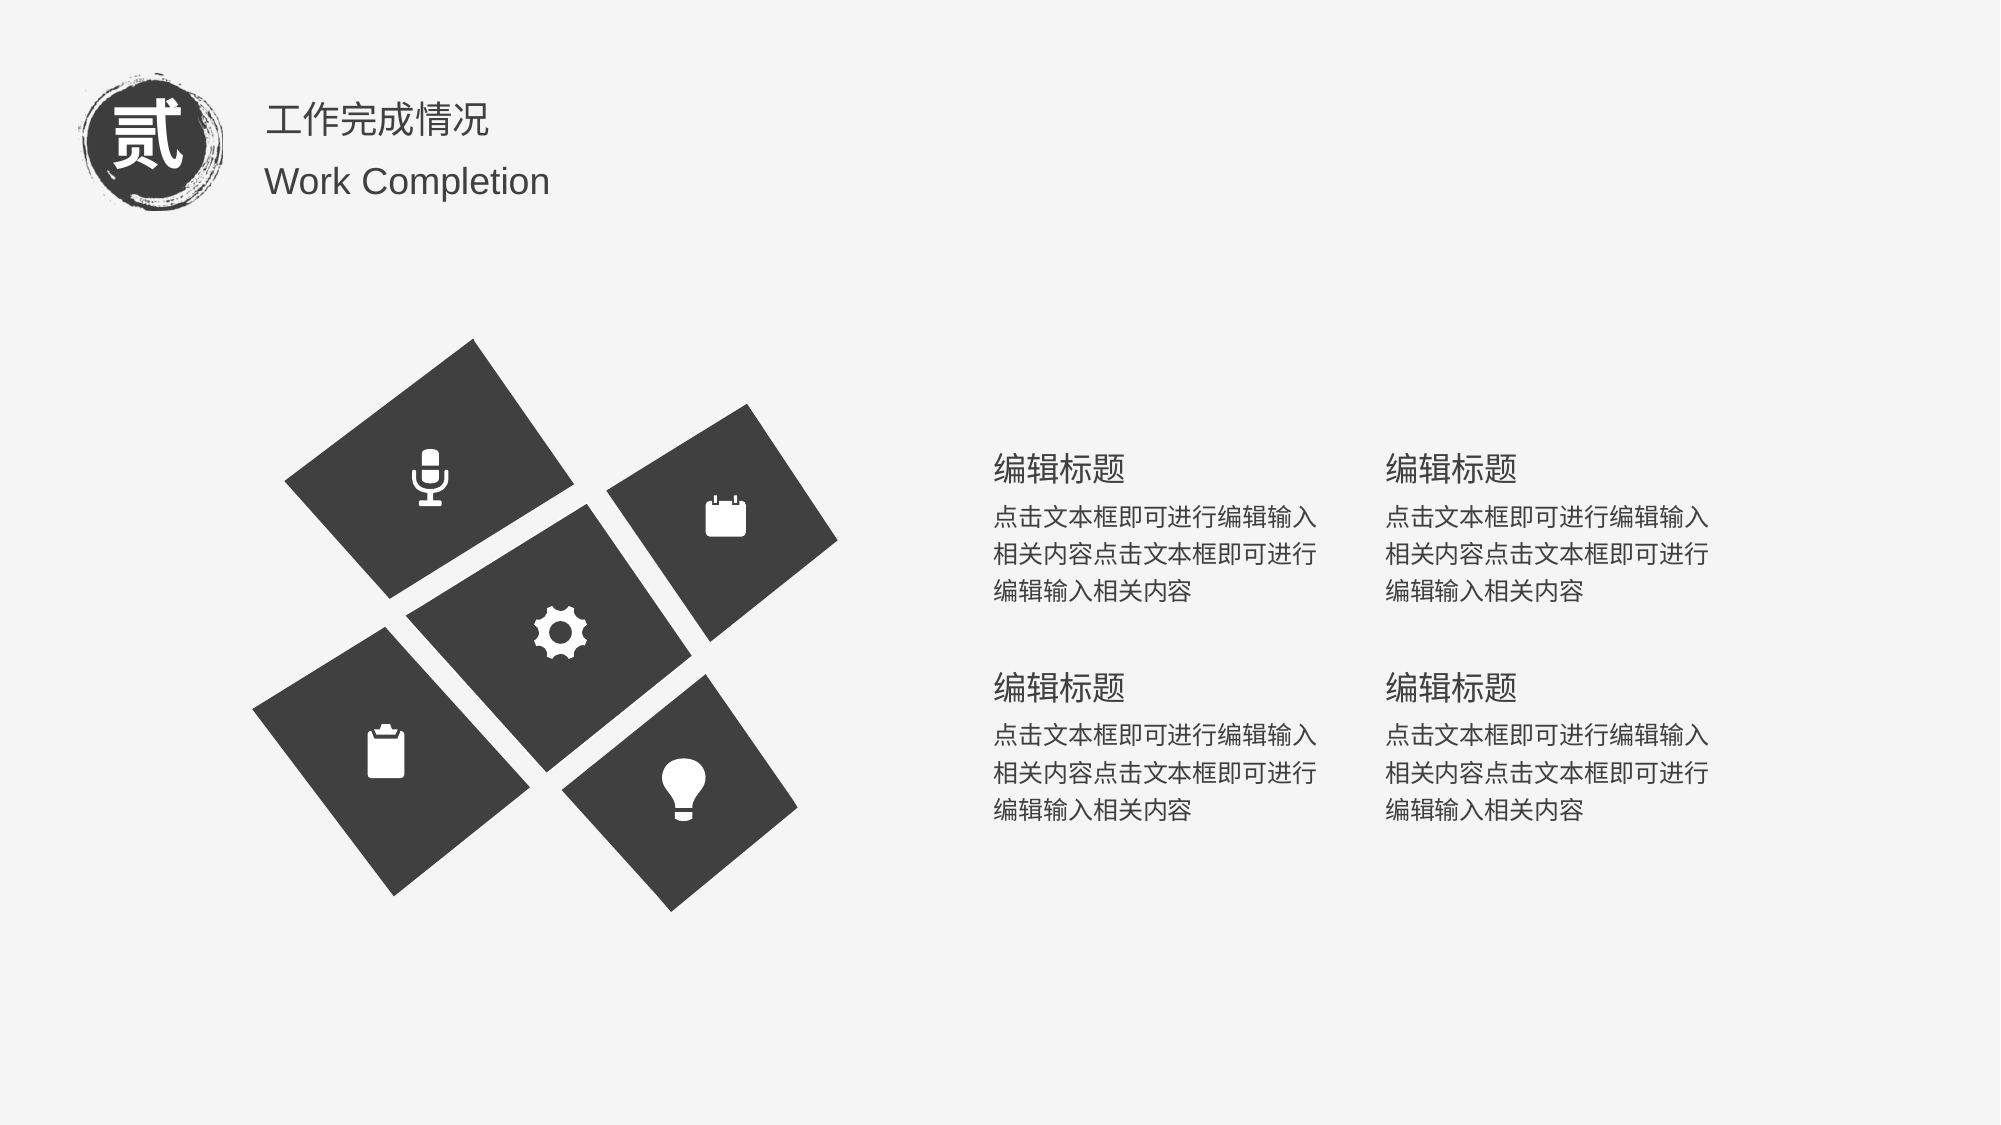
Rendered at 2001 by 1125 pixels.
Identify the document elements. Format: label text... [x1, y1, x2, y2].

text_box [412, 448, 449, 502]
text_box Work Completion [249, 149, 1074, 210]
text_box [662, 758, 706, 822]
text_box [284, 338, 575, 599]
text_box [705, 495, 746, 537]
text_box 编辑标题 [978, 659, 1183, 715]
text_box 工作完成情况 [250, 55, 506, 149]
text_box 点击文本框即可进行编辑输入相关内容点击文本框即可进行编辑输入相关内容 [1370, 705, 1733, 832]
text_box 编辑标题 [1370, 440, 1575, 496]
text_box 编辑标题 [978, 440, 1183, 496]
text_box 点击文本框即可进行编辑输入相关内容点击文本框即可进行编辑输入相关内容 [978, 486, 1342, 614]
text_box 编辑标题 [1370, 659, 1575, 715]
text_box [404, 502, 693, 774]
text_box [606, 403, 838, 642]
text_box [367, 724, 405, 779]
text_box 点击文本框即可进行编辑输入相关内容点击文本框即可进行编辑输入相关内容 [978, 705, 1342, 832]
text_box 点击文本框即可进行编辑输入相关内容点击文本框即可进行编辑输入相关内容 [1370, 486, 1733, 614]
text_box [252, 626, 530, 897]
text_box [561, 674, 798, 912]
picture [78, 73, 223, 211]
